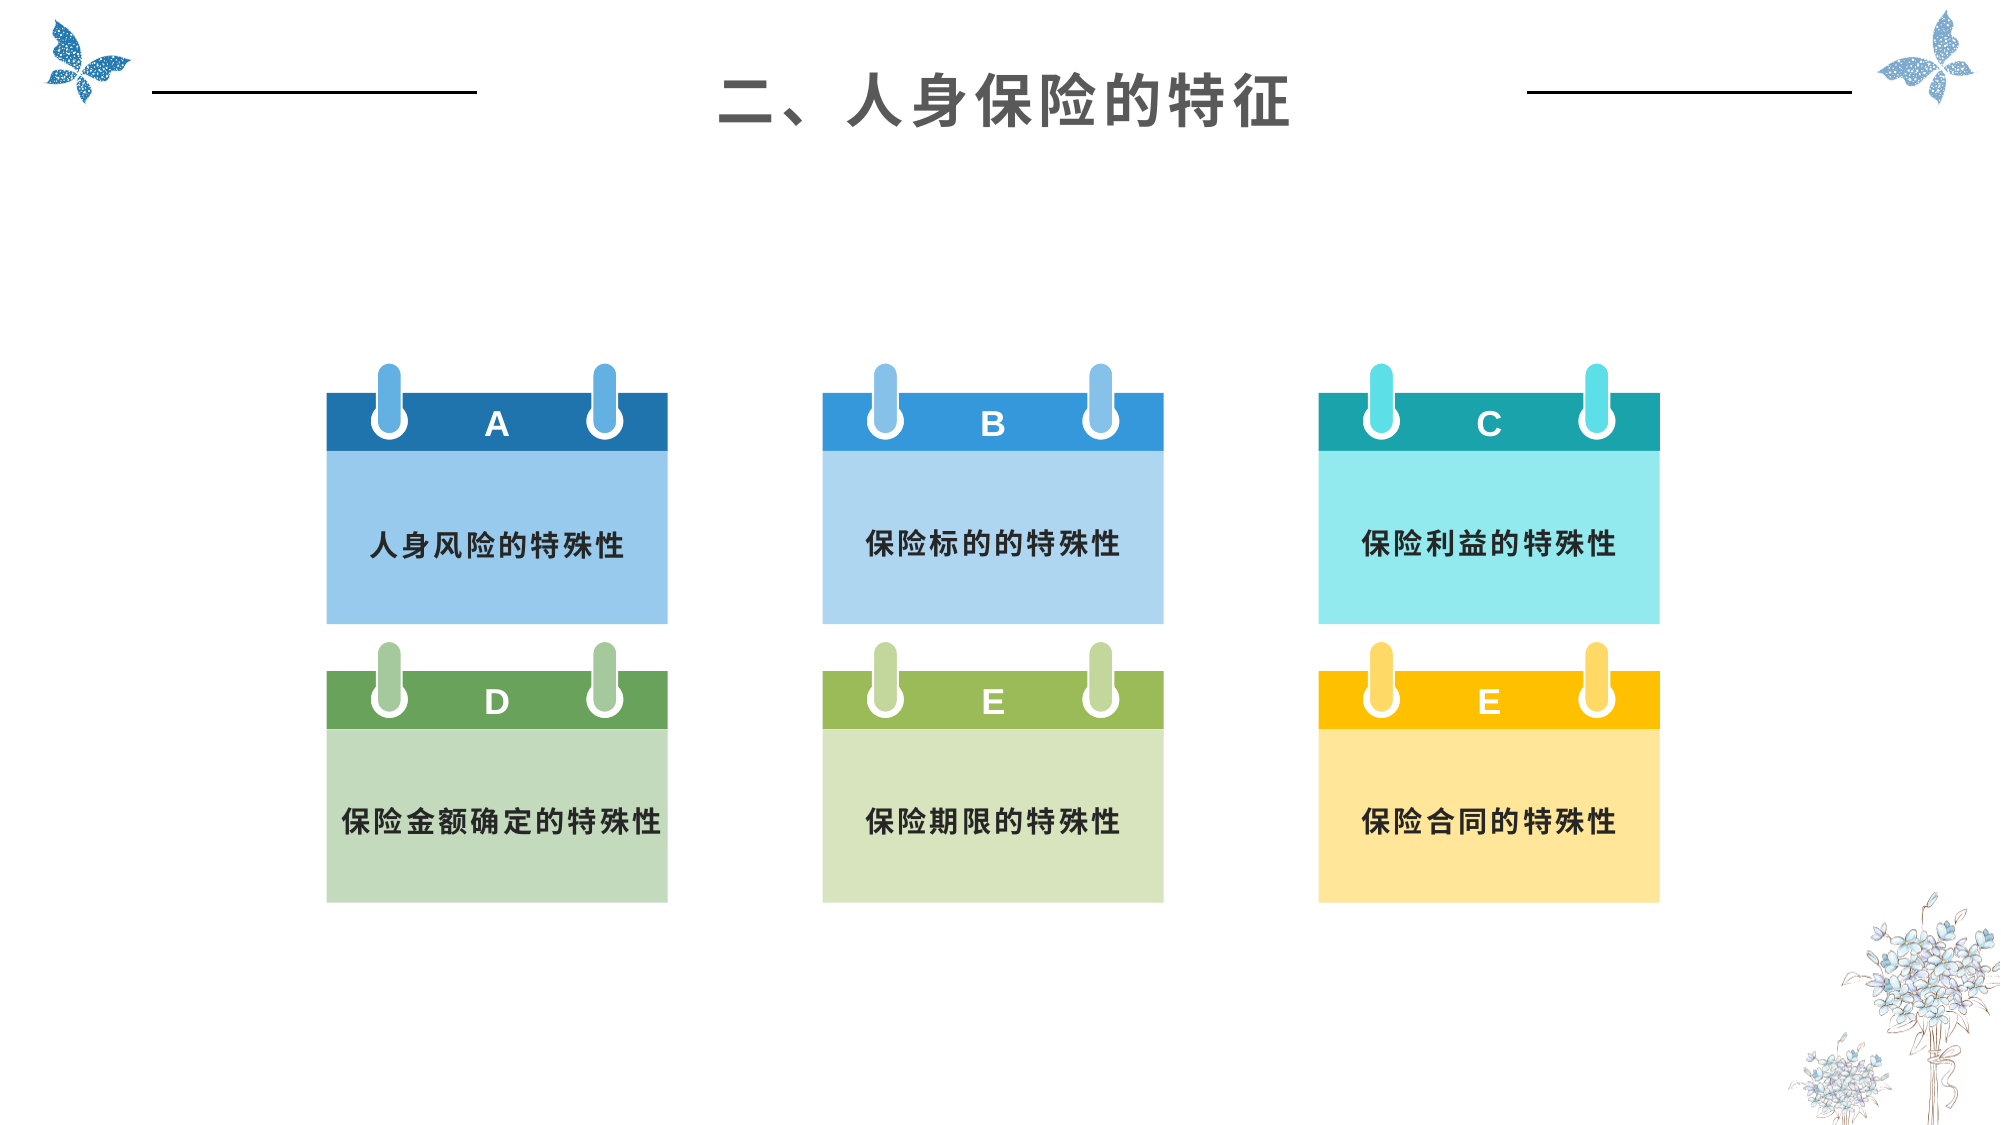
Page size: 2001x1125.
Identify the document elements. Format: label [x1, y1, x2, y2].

text_box [822, 362, 1164, 625]
text_box [1318, 640, 1660, 903]
text_box [1318, 362, 1660, 625]
text_box [326, 640, 668, 903]
text_box [822, 640, 1164, 903]
text_box [326, 362, 668, 625]
picture [1788, 892, 2000, 1125]
text_box [151, 55, 1852, 142]
